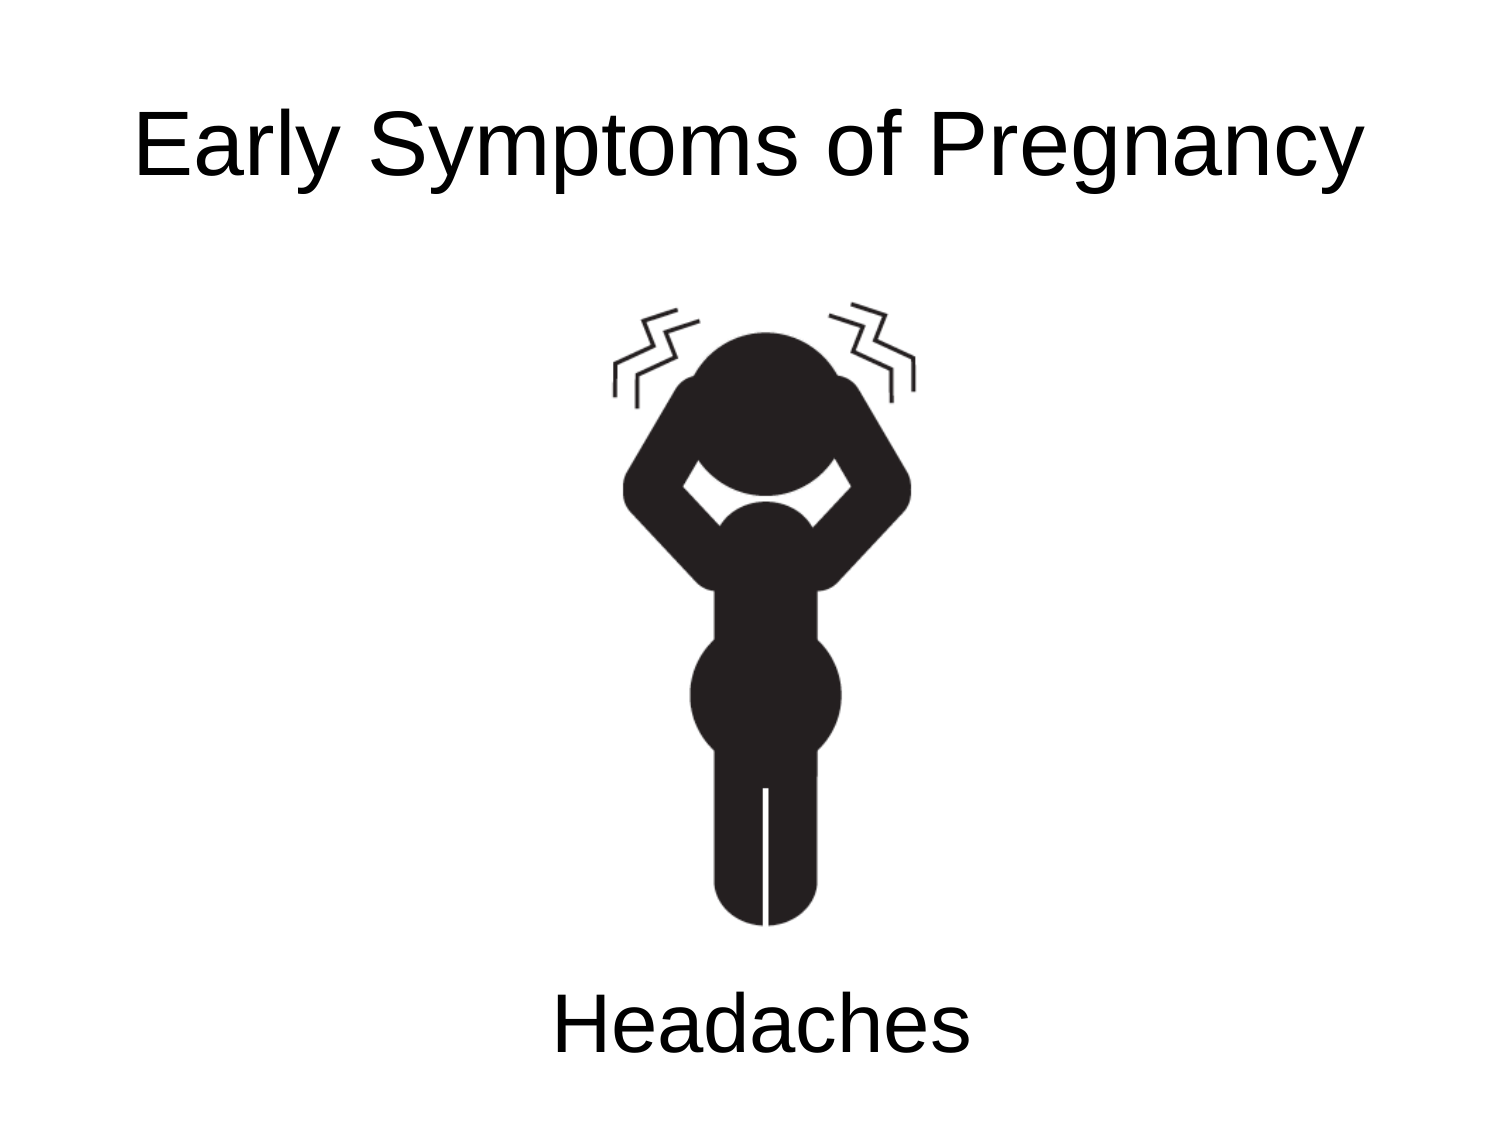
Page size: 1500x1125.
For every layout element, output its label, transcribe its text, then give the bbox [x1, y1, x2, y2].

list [439, 266, 1103, 1010]
text_box Headaches [440, 1017, 1083, 1077]
title Early Symptoms of Pregnancy [75, 45, 1425, 233]
